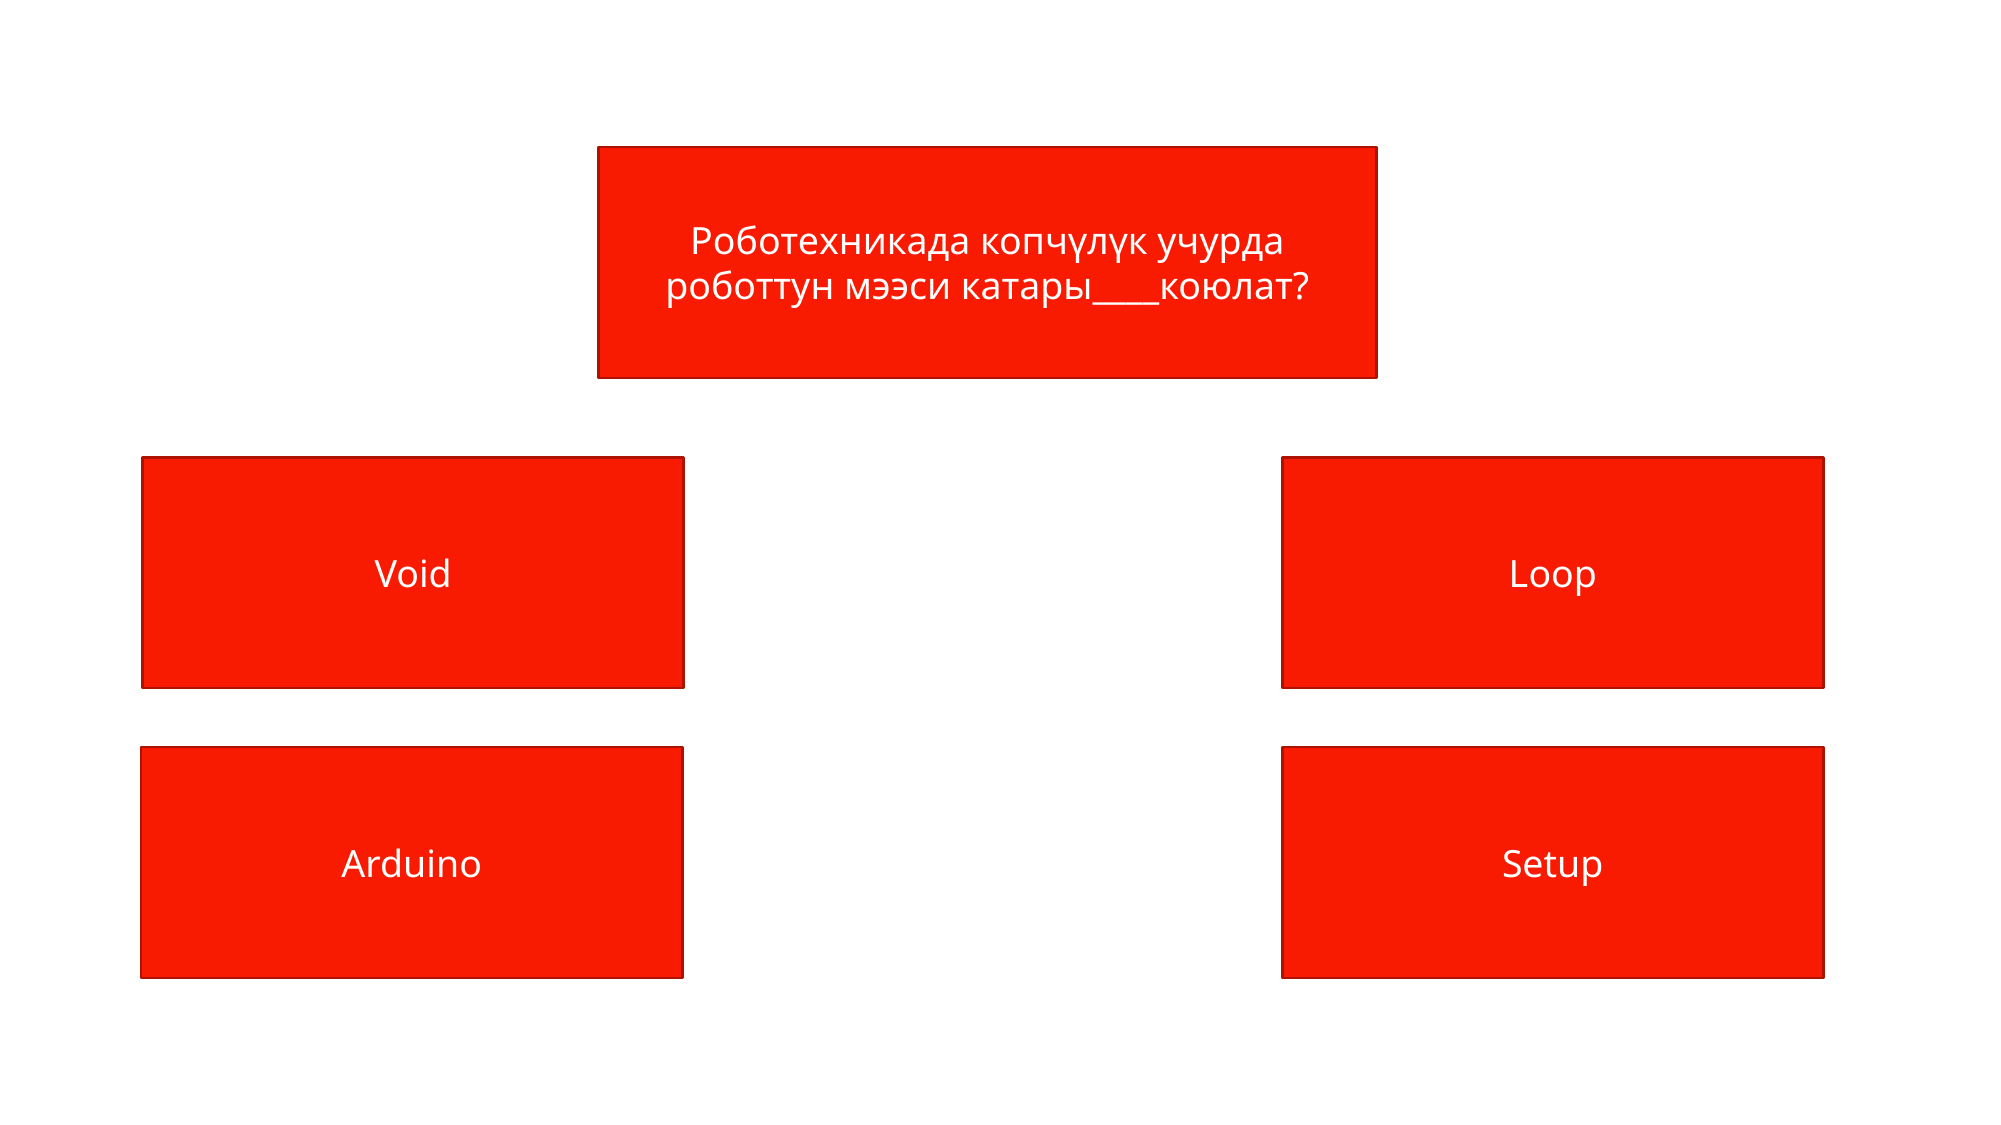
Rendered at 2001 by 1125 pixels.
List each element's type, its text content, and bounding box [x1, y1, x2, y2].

text_box Arduino [140, 746, 684, 979]
text_box Роботехникада копчүлүк учурда роботтун мээси катары____коюлат? [597, 146, 1378, 379]
text_box Loop [1281, 456, 1825, 689]
text_box Setup [1281, 746, 1825, 979]
text_box Void [141, 456, 685, 689]
